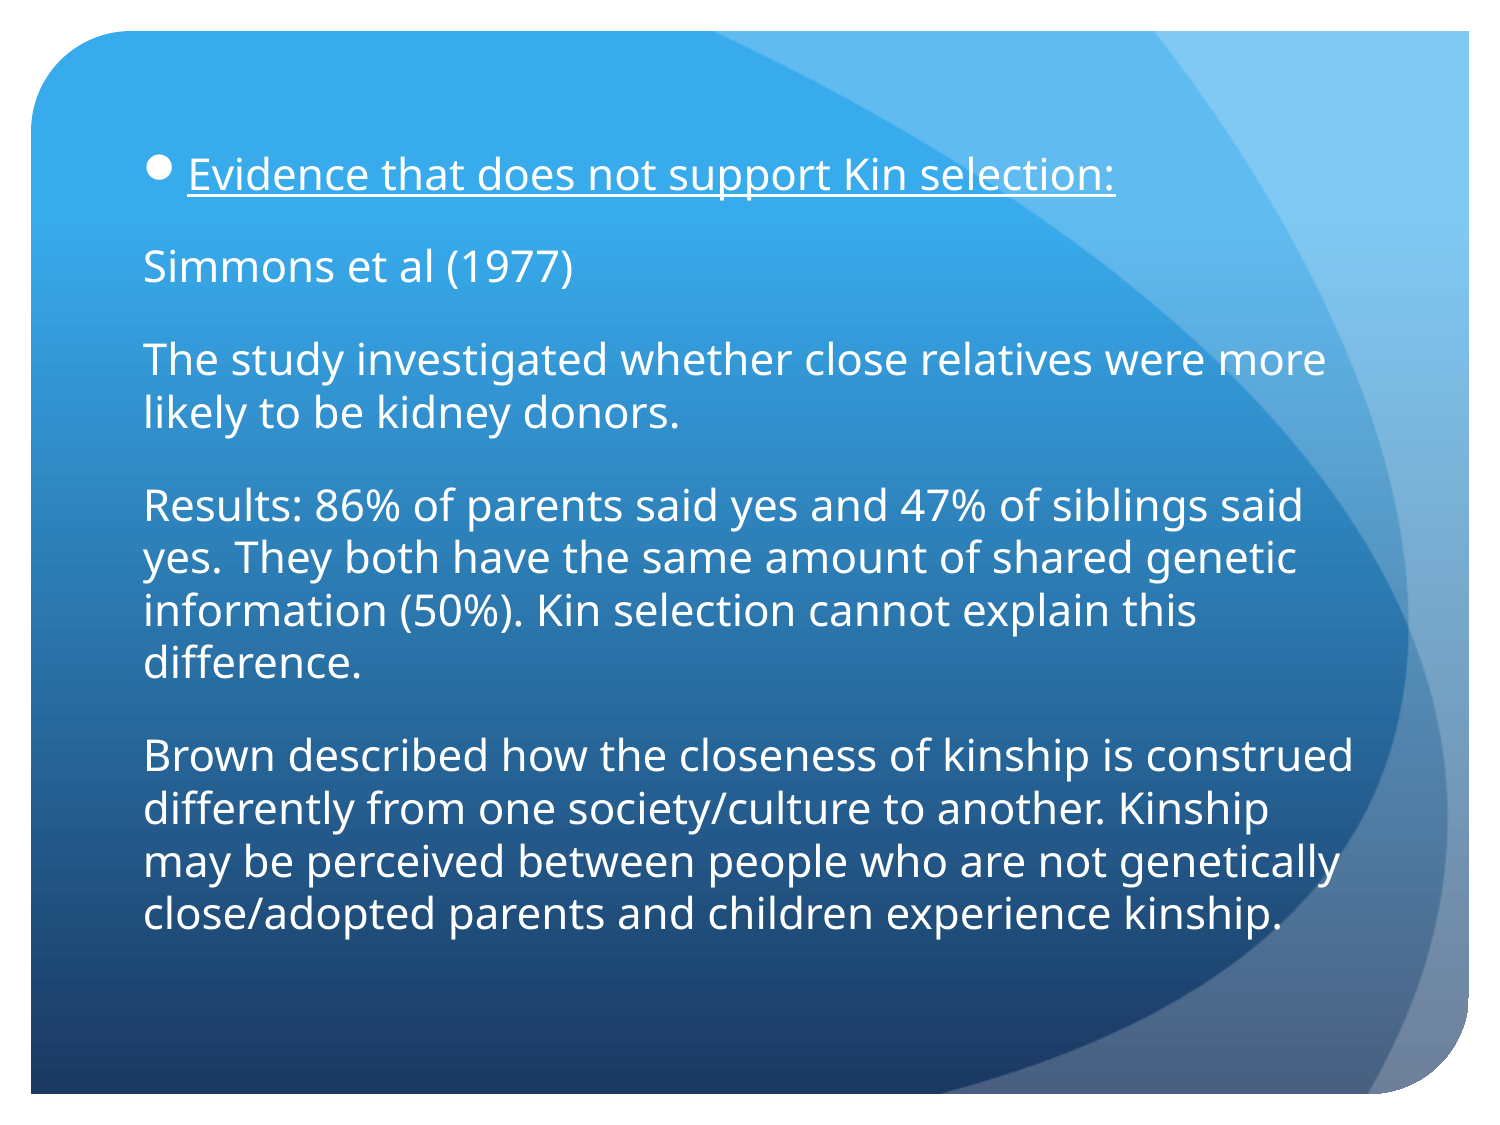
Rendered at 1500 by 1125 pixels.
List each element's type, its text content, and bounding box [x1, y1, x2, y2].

list Evidence that does not support Kin selection: Simmons et al (1977) The study investigated whether close relatives were more likely to be kidney donors. Results: 86% of parents said yes and 47% of siblings said yes. They both have the same amount of shared genetic information (50%). Kin selection cannot explain this difference. Brown described how the closeness of kinship is construed differently from one society/culture to another. Kinship may be perceived between people who are not genetically close/adopted parents and children experience kinship. [127, 138, 1372, 991]
picture [24, 30, 1473, 1094]
